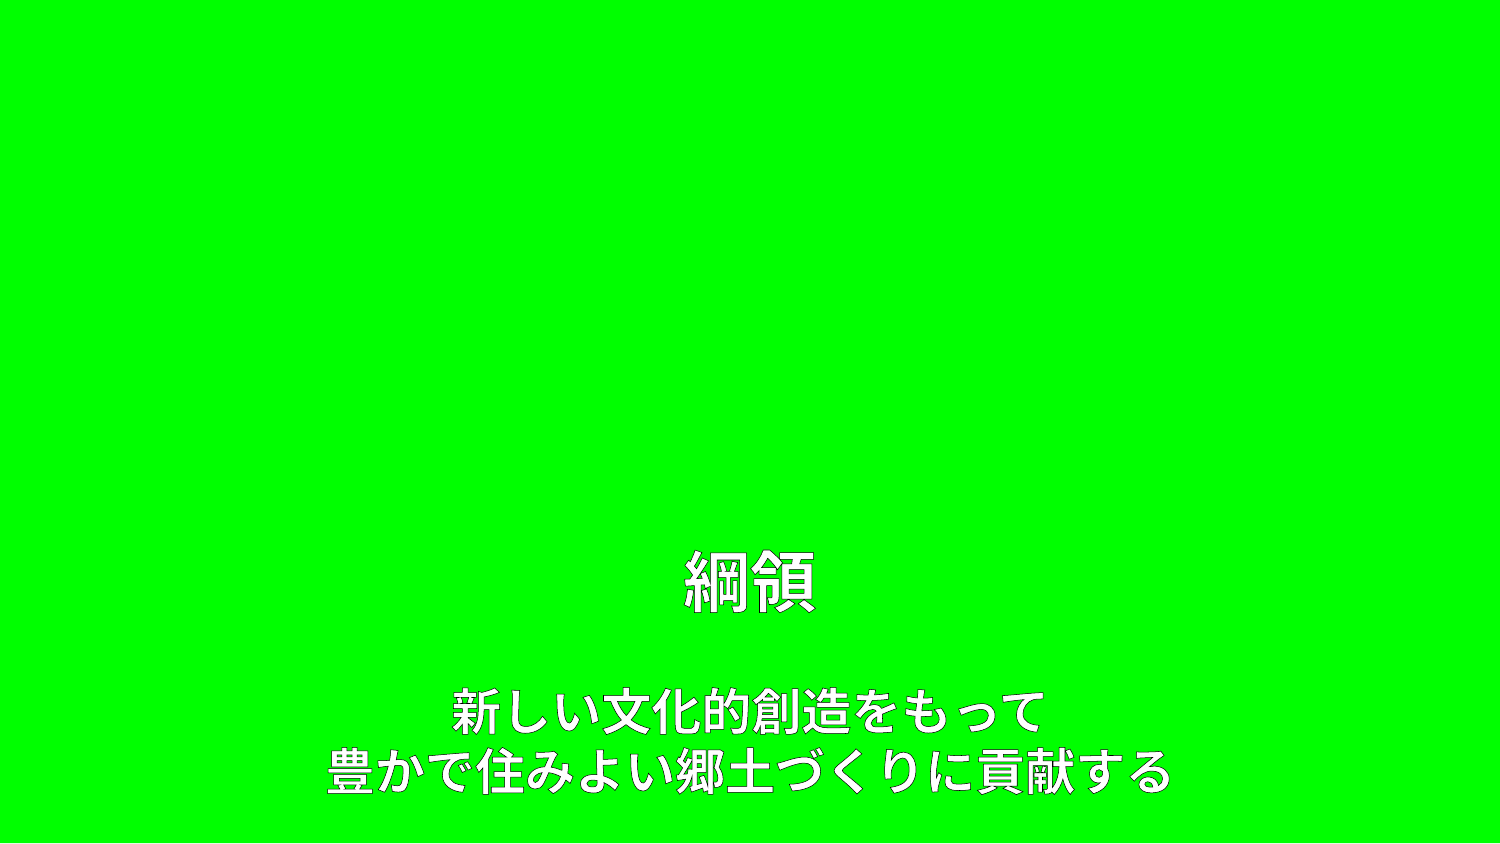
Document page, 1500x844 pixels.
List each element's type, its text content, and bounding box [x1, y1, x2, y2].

text_box 綱領 新しい文化的創造をもって 豊かで住みよい郷土づくりに貢献する [102, 516, 1397, 824]
